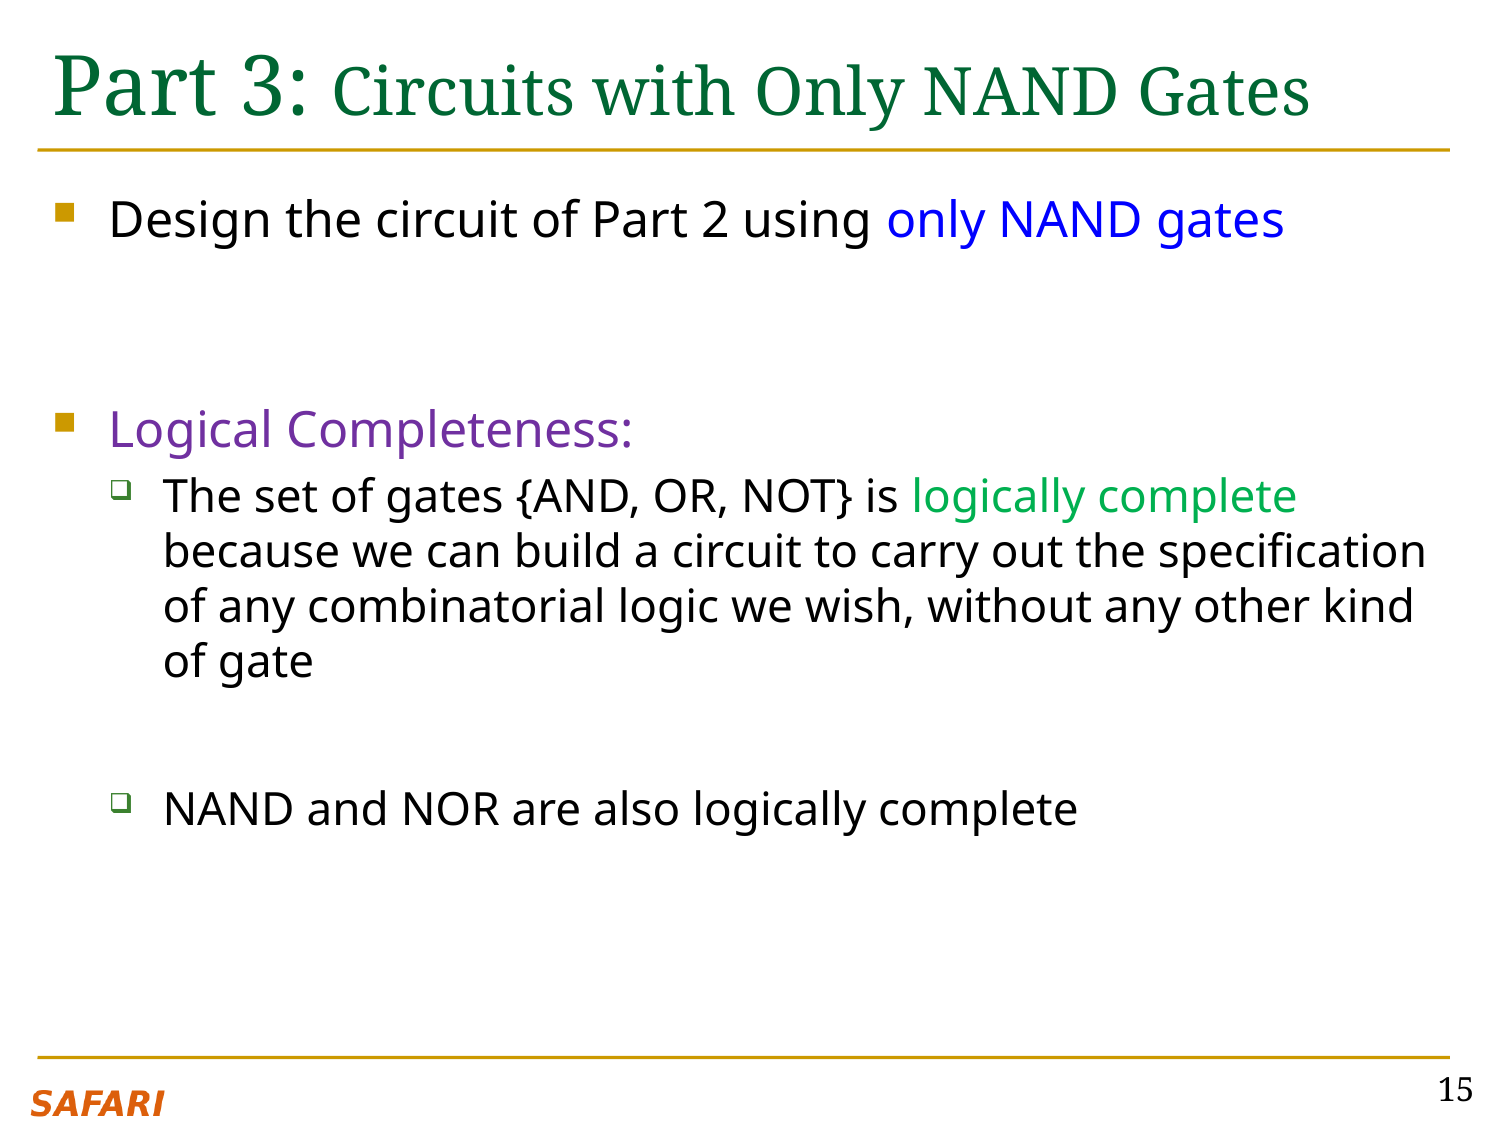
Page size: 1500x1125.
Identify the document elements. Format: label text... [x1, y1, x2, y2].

slide_number 15 [1139, 1045, 1490, 1121]
list Design the circuit of Part 2 using only NAND gates Logical Completeness: The set of gates {AND, OR, NOT} is logically complete because we can build a circuit to carry out the specification of any combinatorial logic we wish, without any other kind of gate NAND and NOR are also logically complete [37, 179, 1450, 1025]
title Part 3: Circuits with Only NAND Gates [37, 24, 1450, 170]
picture [29, 1083, 169, 1124]
